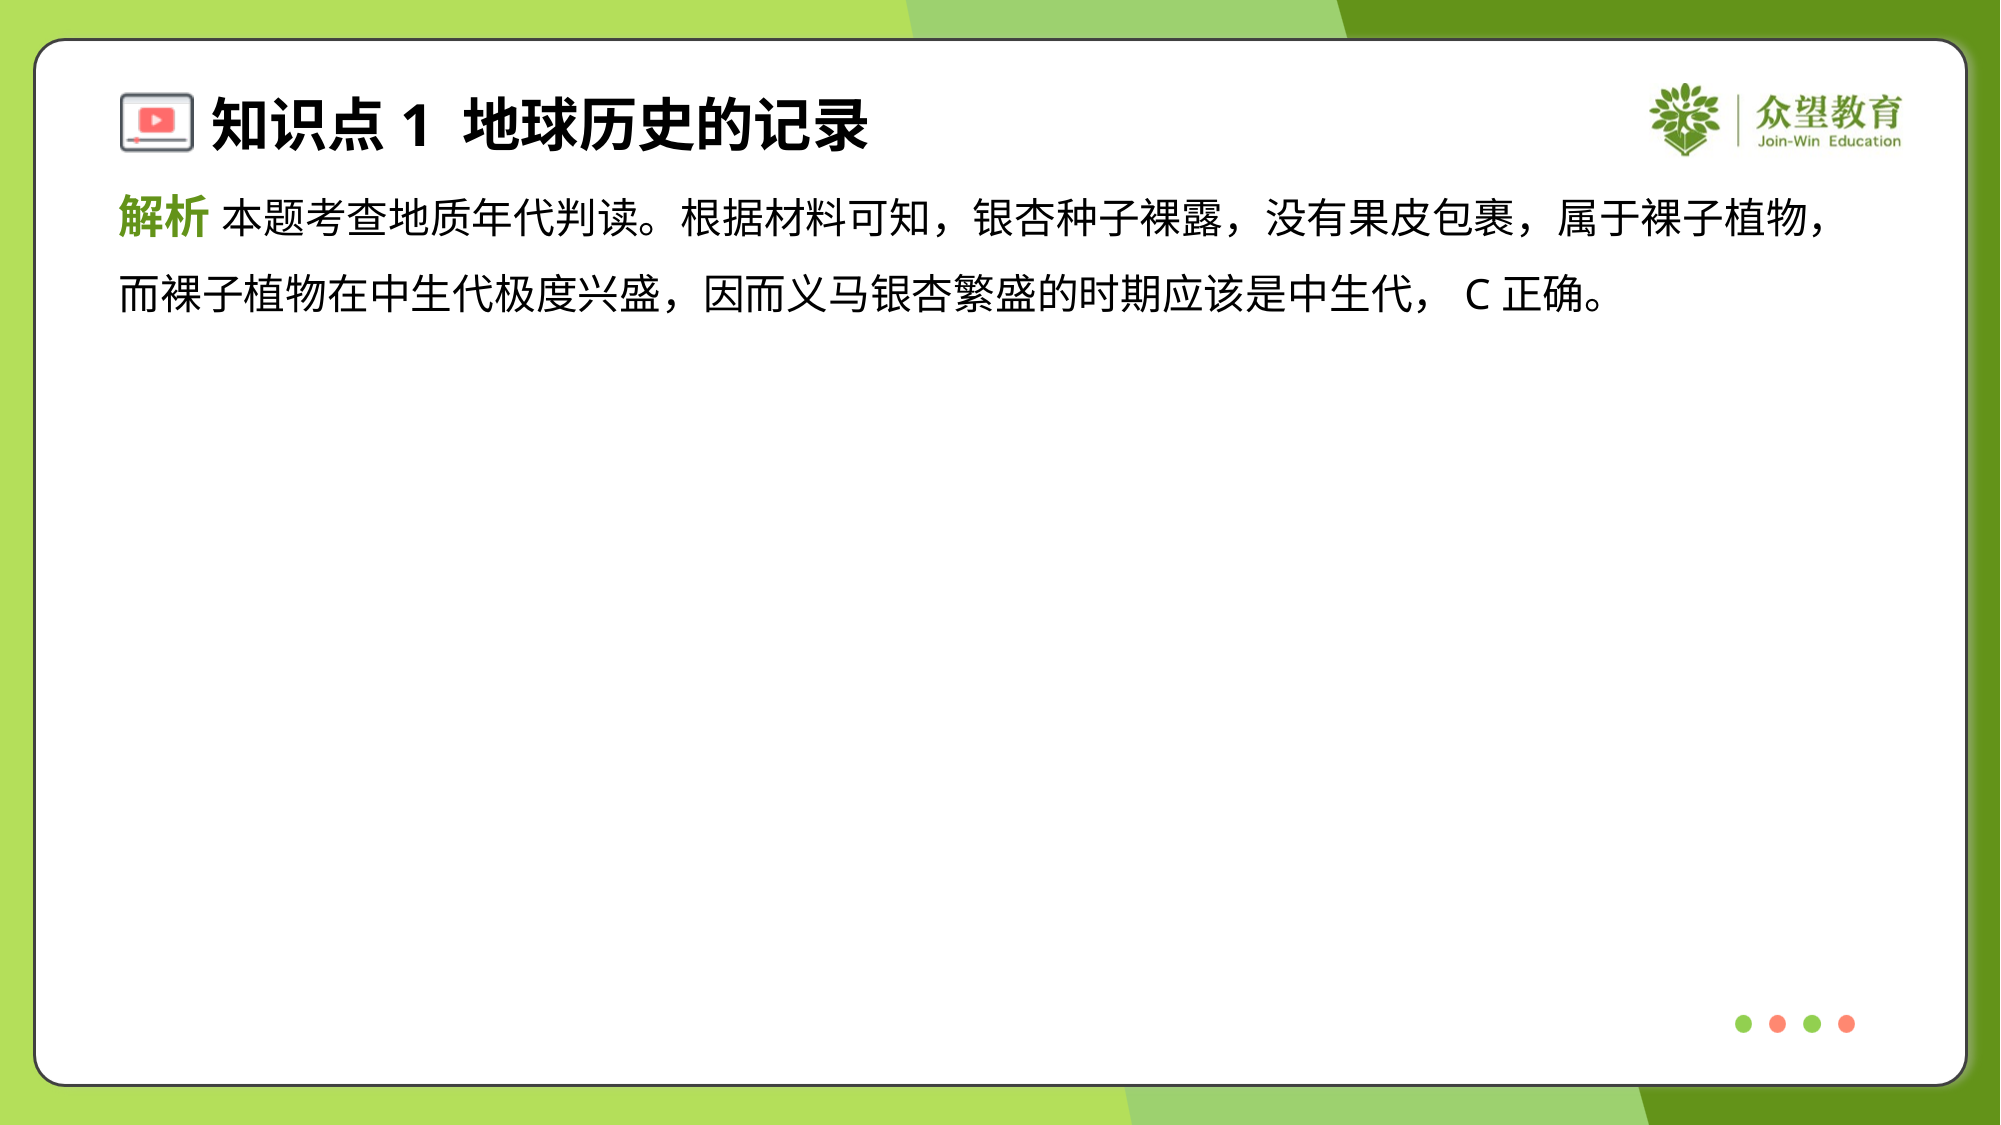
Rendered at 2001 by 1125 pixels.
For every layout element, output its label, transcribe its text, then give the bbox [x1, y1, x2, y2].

text_box 解析 本题考查地质年代判读。根据材料可知，银杏种子裸露，没有果皮包裹，属于裸子植物， 而裸子植物在中生代极度兴盛，因而义马银杏繁盛的时期应该是中生代，C正确。 [118, 159, 1883, 318]
picture [0, 0, 2000, 1125]
